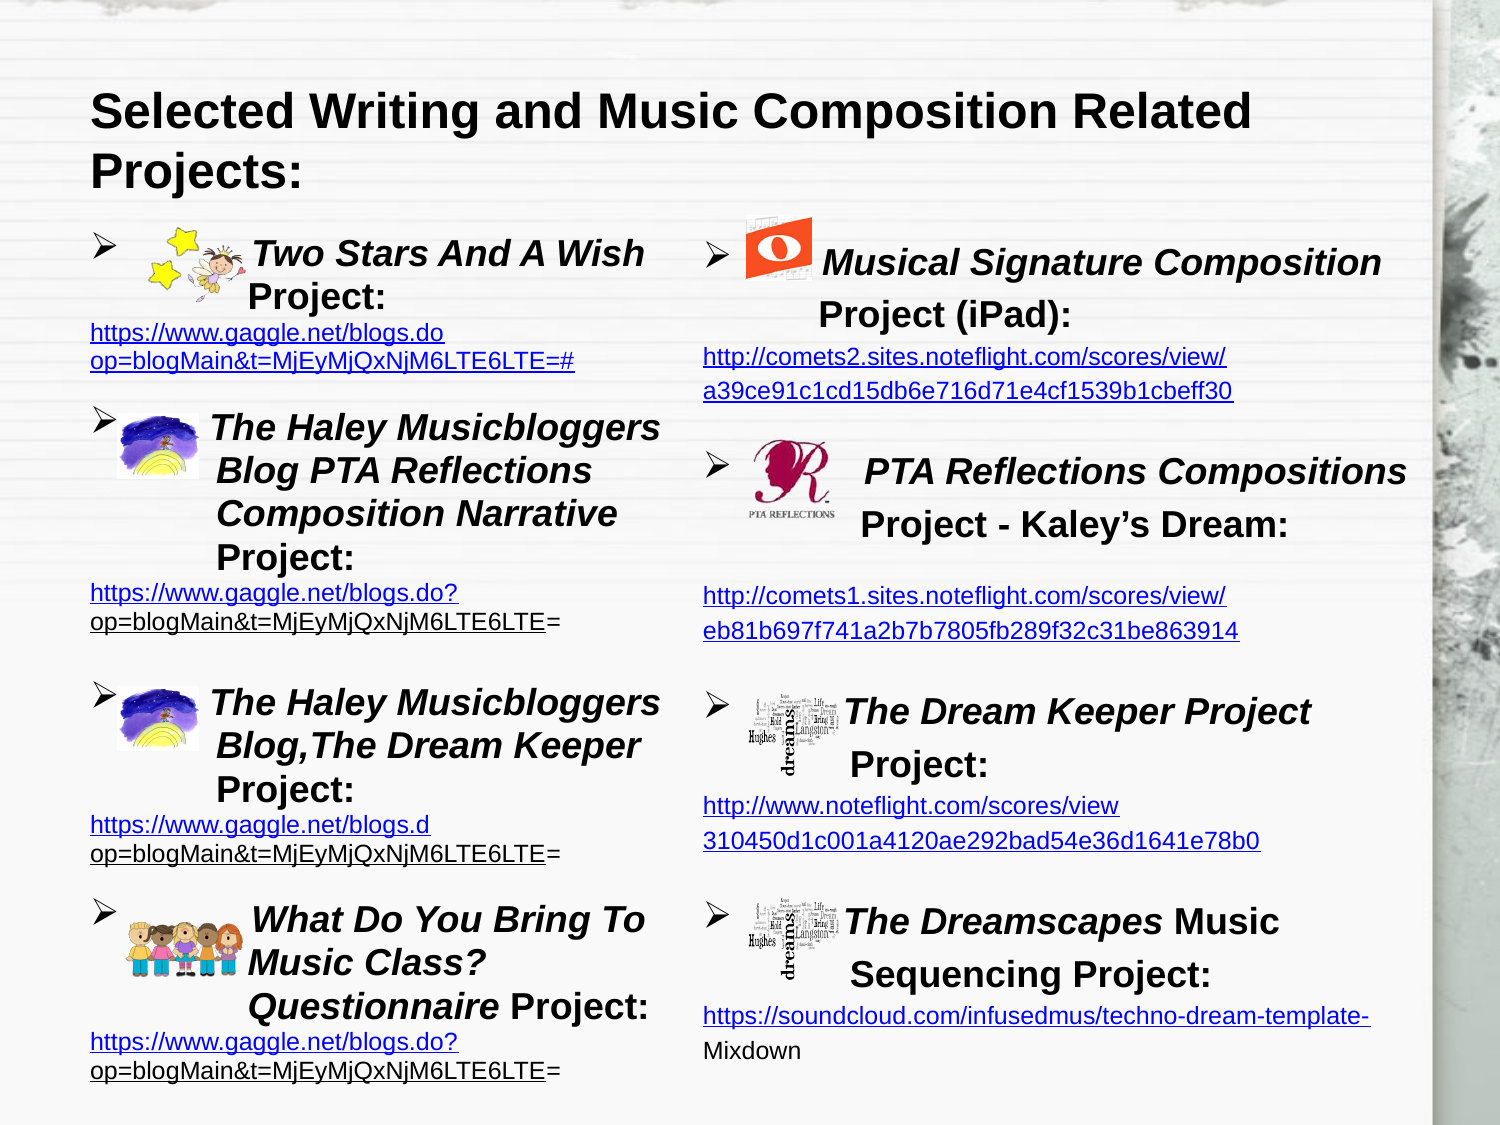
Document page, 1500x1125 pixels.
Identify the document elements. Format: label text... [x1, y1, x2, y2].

picture [746, 890, 841, 987]
picture [741, 435, 841, 522]
picture [116, 685, 199, 752]
list Two Stars And A Wish Project: https://www.gaggle.net/blogs.do op=blogMain&t=MjEyMjQxNjM6LTE6LTE=# The Haley Musicbloggers Blog PTA Reflections Composition Narrative Project: https://www.gaggle.net/blogs.do? op=blogMain&t=MjEyMjQxNjM6LTE6LTE= The Haley Musicbloggers Blog,The Dream Keeper Project: https://www.gaggle.net/blogs.d op=blogMain&t=MjEyMjQxNjM6LTE6LTE= What Do You Bring To Music Class? Questionnaire Project: https://www.gaggle.net/blogs.do? op=blogMain&t=MjEyMjQxNjM6LTE6LTE= [74, 1062, 687, 1125]
title Selected Writing and Music Composition Related Projects: [74, 44, 1426, 229]
picture [116, 908, 252, 987]
picture [116, 413, 199, 479]
picture [746, 685, 841, 783]
picture [116, 192, 276, 333]
picture [0, 0, 1500, 1125]
list Musical Signature Composition Project (iPad): http://comets2.sites.noteflight.com/scores/view/ a39ce91c1cd15db6e716d71e4cf1539b1cbeff30 PTA Reflections Compositions Project - Kaley’s Dream: http://comets1.sites.noteflight.com/scores/view/ eb81b697f741a2b7b7805fb289f32c31be863914 The Dream Keeper Project Project: http://www.noteflight.com/scores/view 310450d1c001a4120ae292bad54e36d1641e78b0 The Dreamscapes Music Sequencing Project: https://soundcloud.com/infusedmus/techno-dream-template- Mixdown [687, 229, 1426, 1125]
text_box [74, 63, 1351, 1062]
picture [746, 215, 813, 282]
